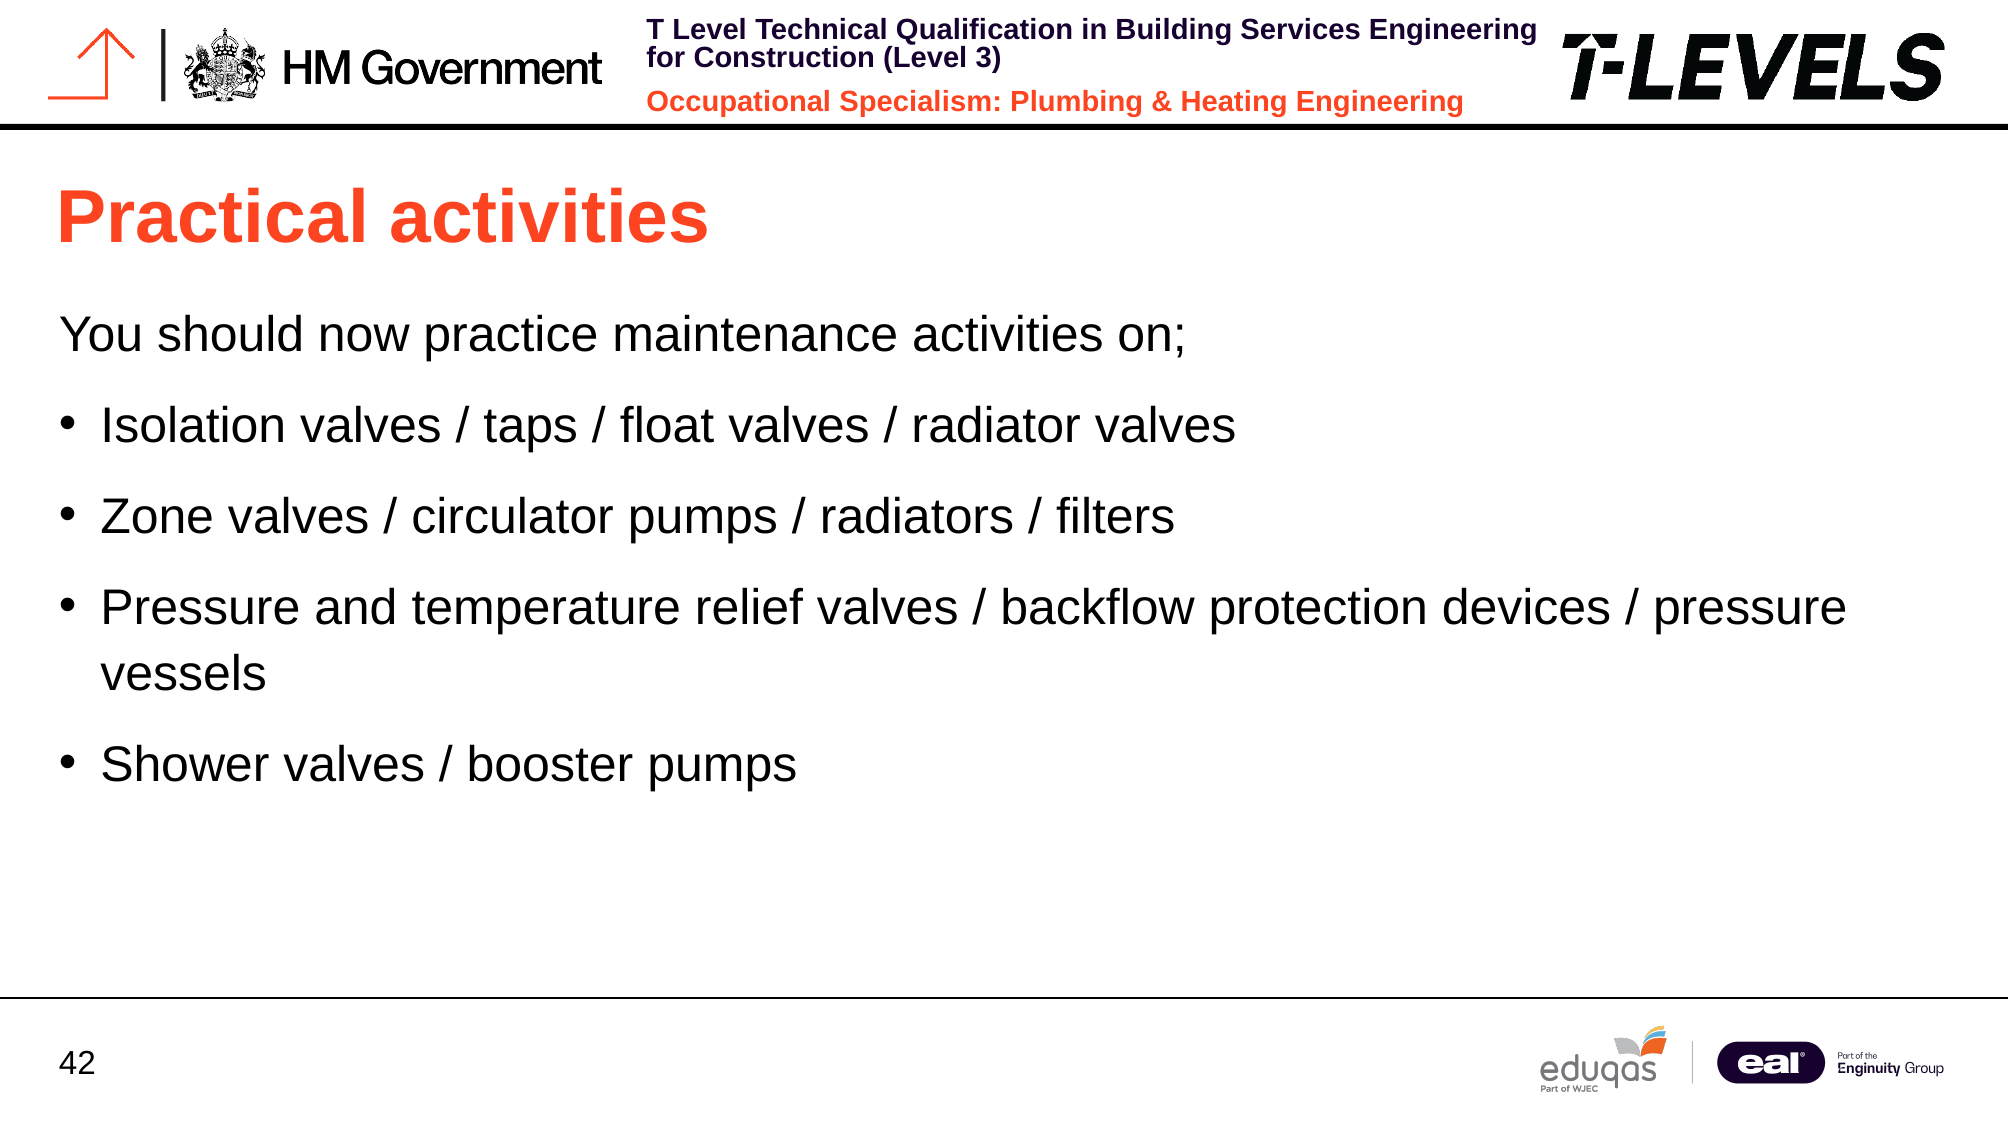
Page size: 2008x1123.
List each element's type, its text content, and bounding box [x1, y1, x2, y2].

picture [43, 27, 141, 100]
list You should now practice maintenance activities on; Isolation valves / taps / float valves / radiator valves Zone valves / circulator pumps / radiators / filters Pressure and temperature relief valves / backflow protection devices / pressure vessels Shower valves / booster pumps [59, 295, 1949, 962]
picture [1543, 25, 1964, 108]
title Practical activities [41, 111, 1949, 314]
picture [1535, 1021, 1949, 1097]
picture [161, 28, 602, 102]
